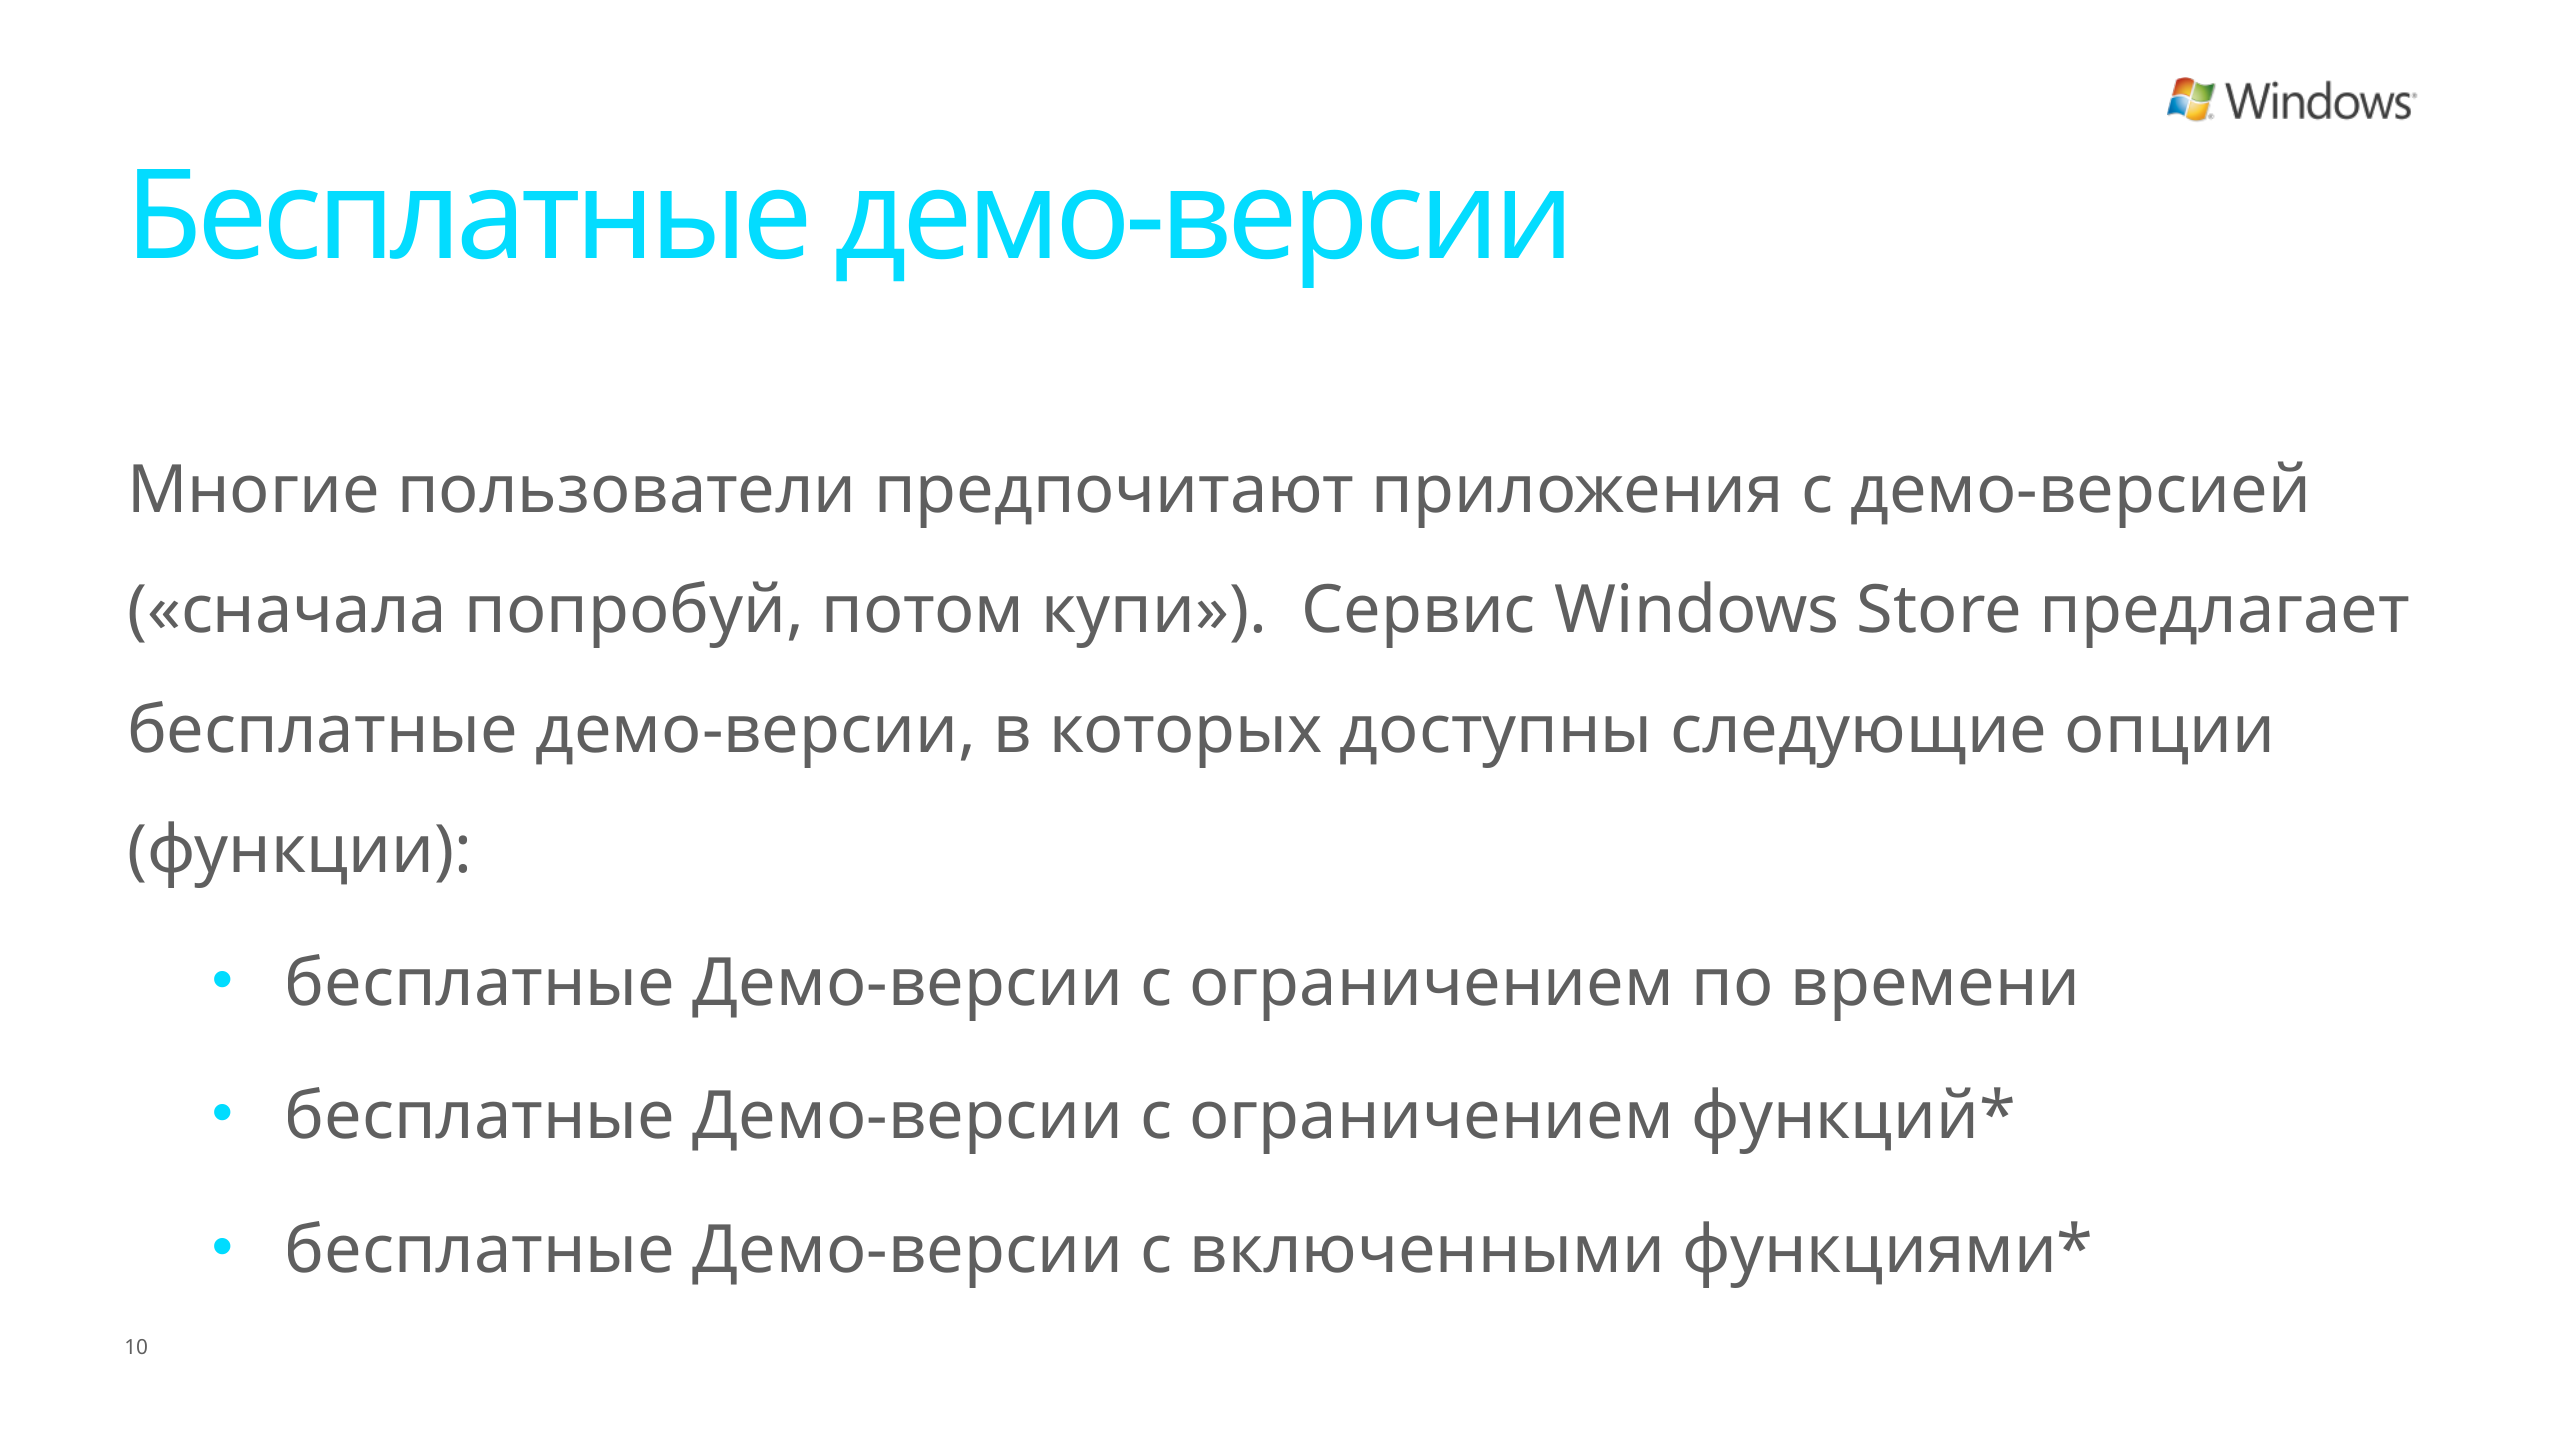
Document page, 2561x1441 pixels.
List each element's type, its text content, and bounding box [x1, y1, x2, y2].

title Бесплатные демо-версии [125, 48, 2468, 286]
list Многие пользователи предпочитают приложения с демо-версией («сначала попробуй, потом купи»). Сервис Windows Store предлагает бесплатные демо-версии, в которых доступны следующие опции (функции): бесплатные Демо-версии с ограничением по времени бесплатные Демо-версии с ограничением функций* бесплатные Демо-версии с включенными функциями* [127, 405, 2470, 1303]
